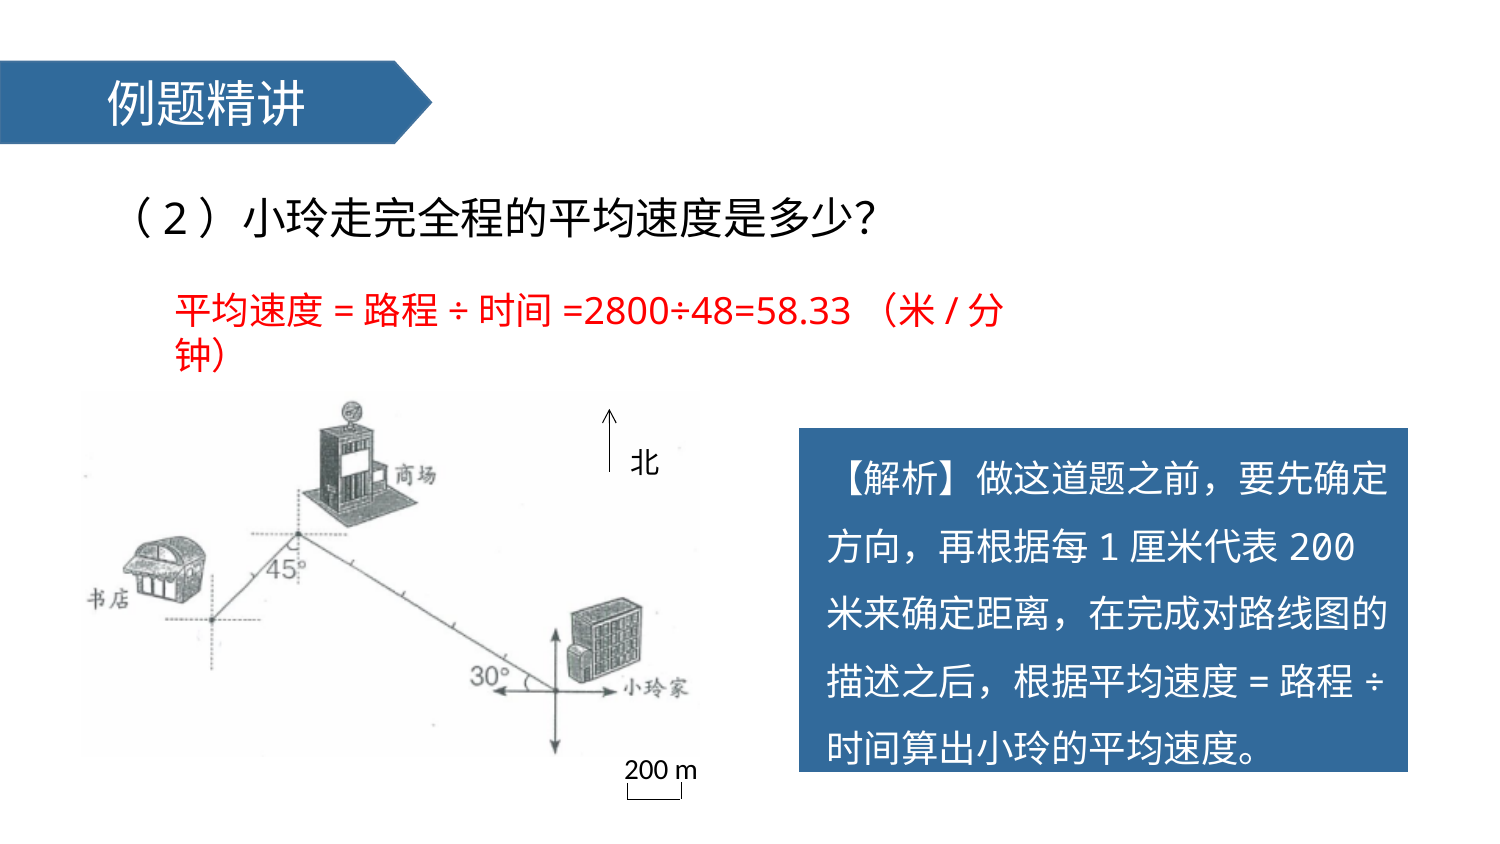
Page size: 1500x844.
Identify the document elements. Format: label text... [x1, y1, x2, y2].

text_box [798, 425, 1410, 782]
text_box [80, 391, 717, 800]
text_box 平均速度=路程÷时间=2800÷48=58.33（米/分钟） [163, 281, 1069, 383]
text_box （2）小玲走完全程的平均速度是多少？ [97, 159, 1002, 250]
text_box 例题精讲 [0, 61, 432, 144]
